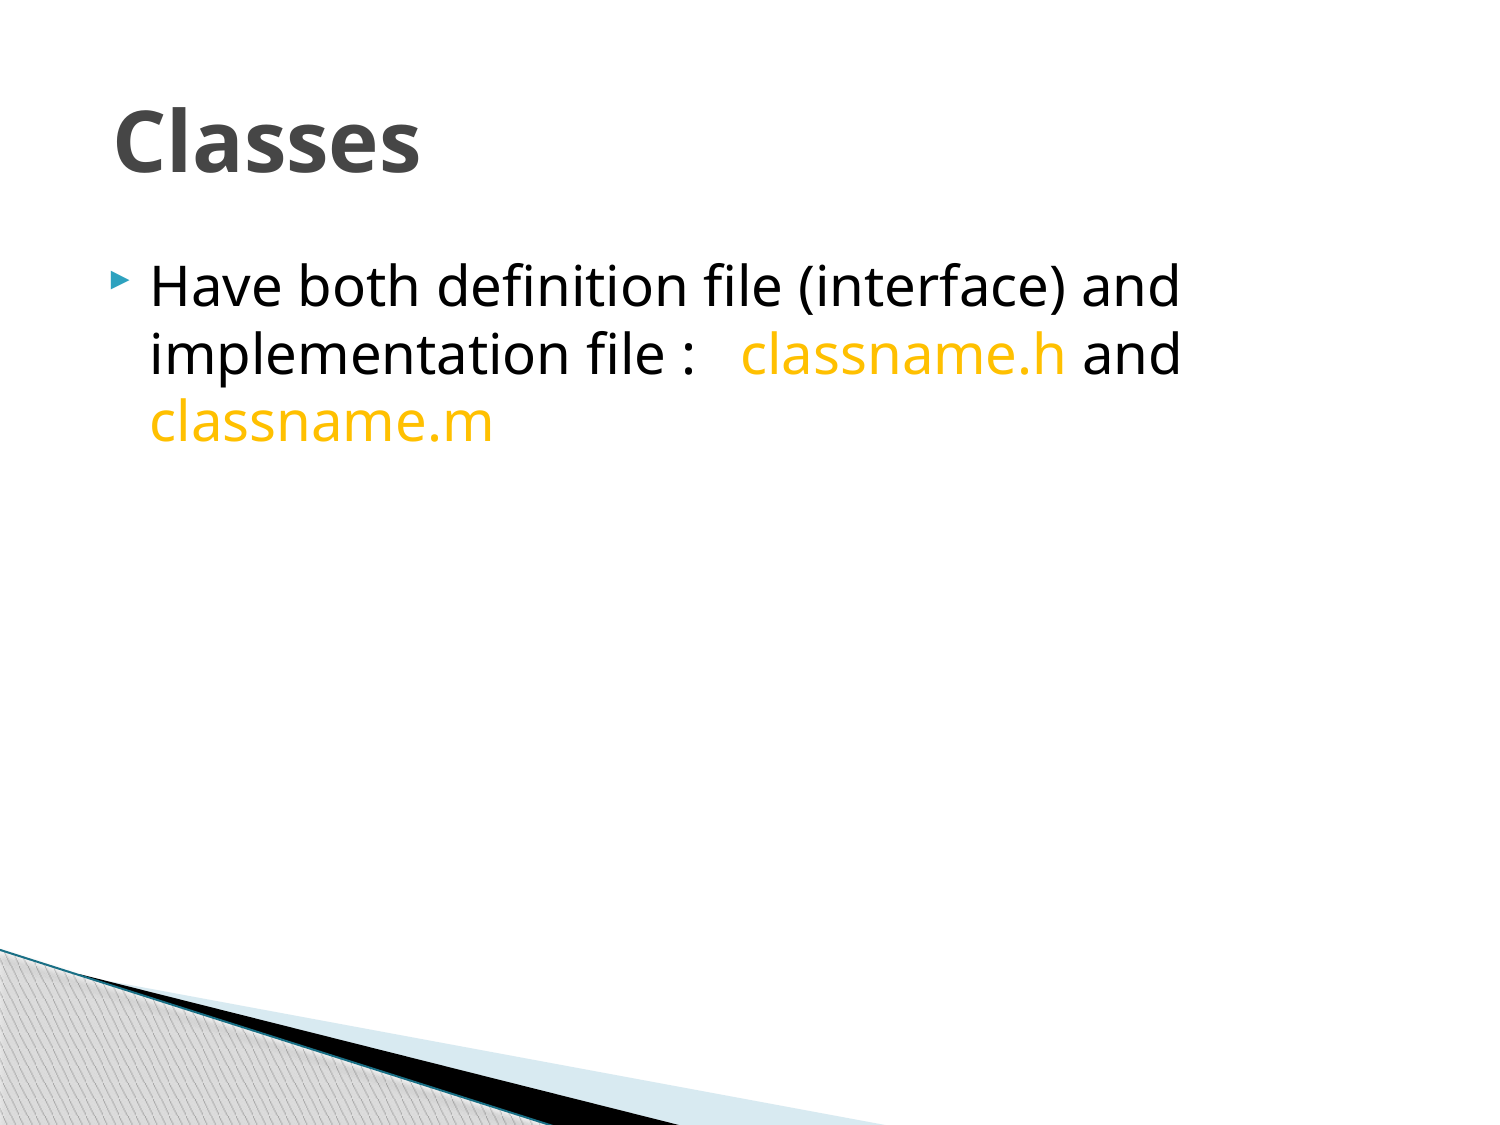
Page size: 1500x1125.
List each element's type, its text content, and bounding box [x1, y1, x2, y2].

title Classes [75, 45, 1425, 233]
list Have both definition file (interface) and implementation file : classname.h and classname.m [75, 243, 1425, 986]
